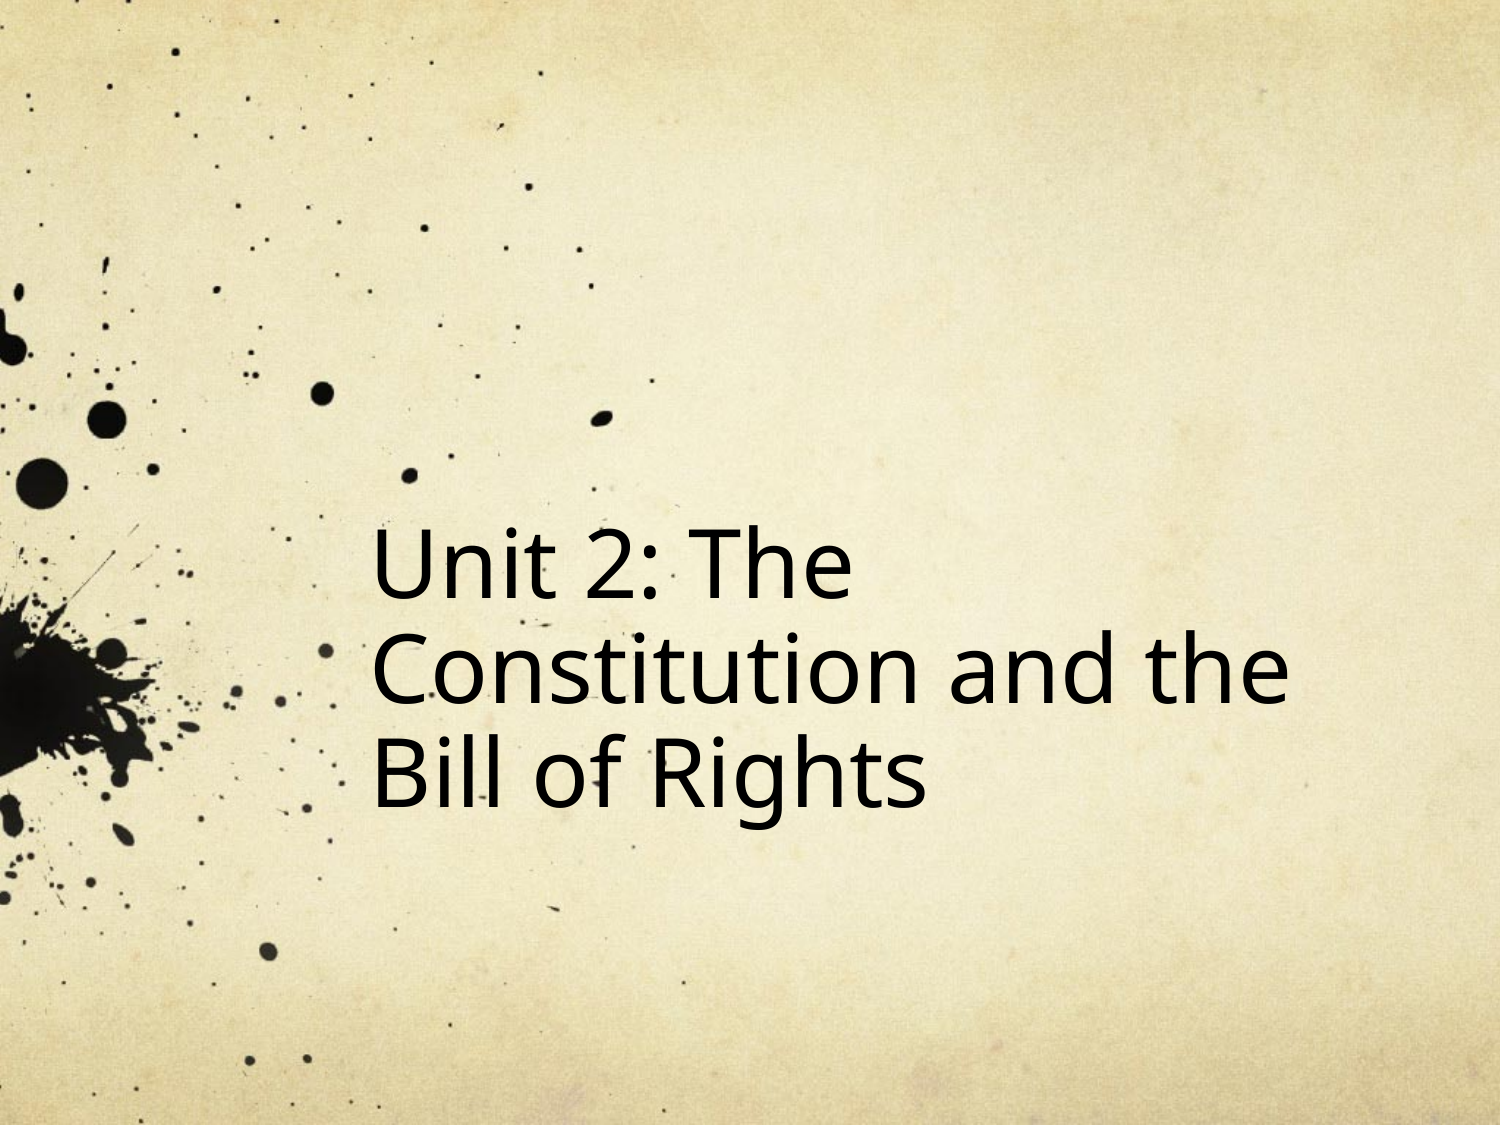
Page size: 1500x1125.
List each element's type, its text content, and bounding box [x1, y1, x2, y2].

picture [0, 0, 1500, 1125]
title Unit 2: The Constitution and the Bill of Rights [362, 512, 1425, 827]
